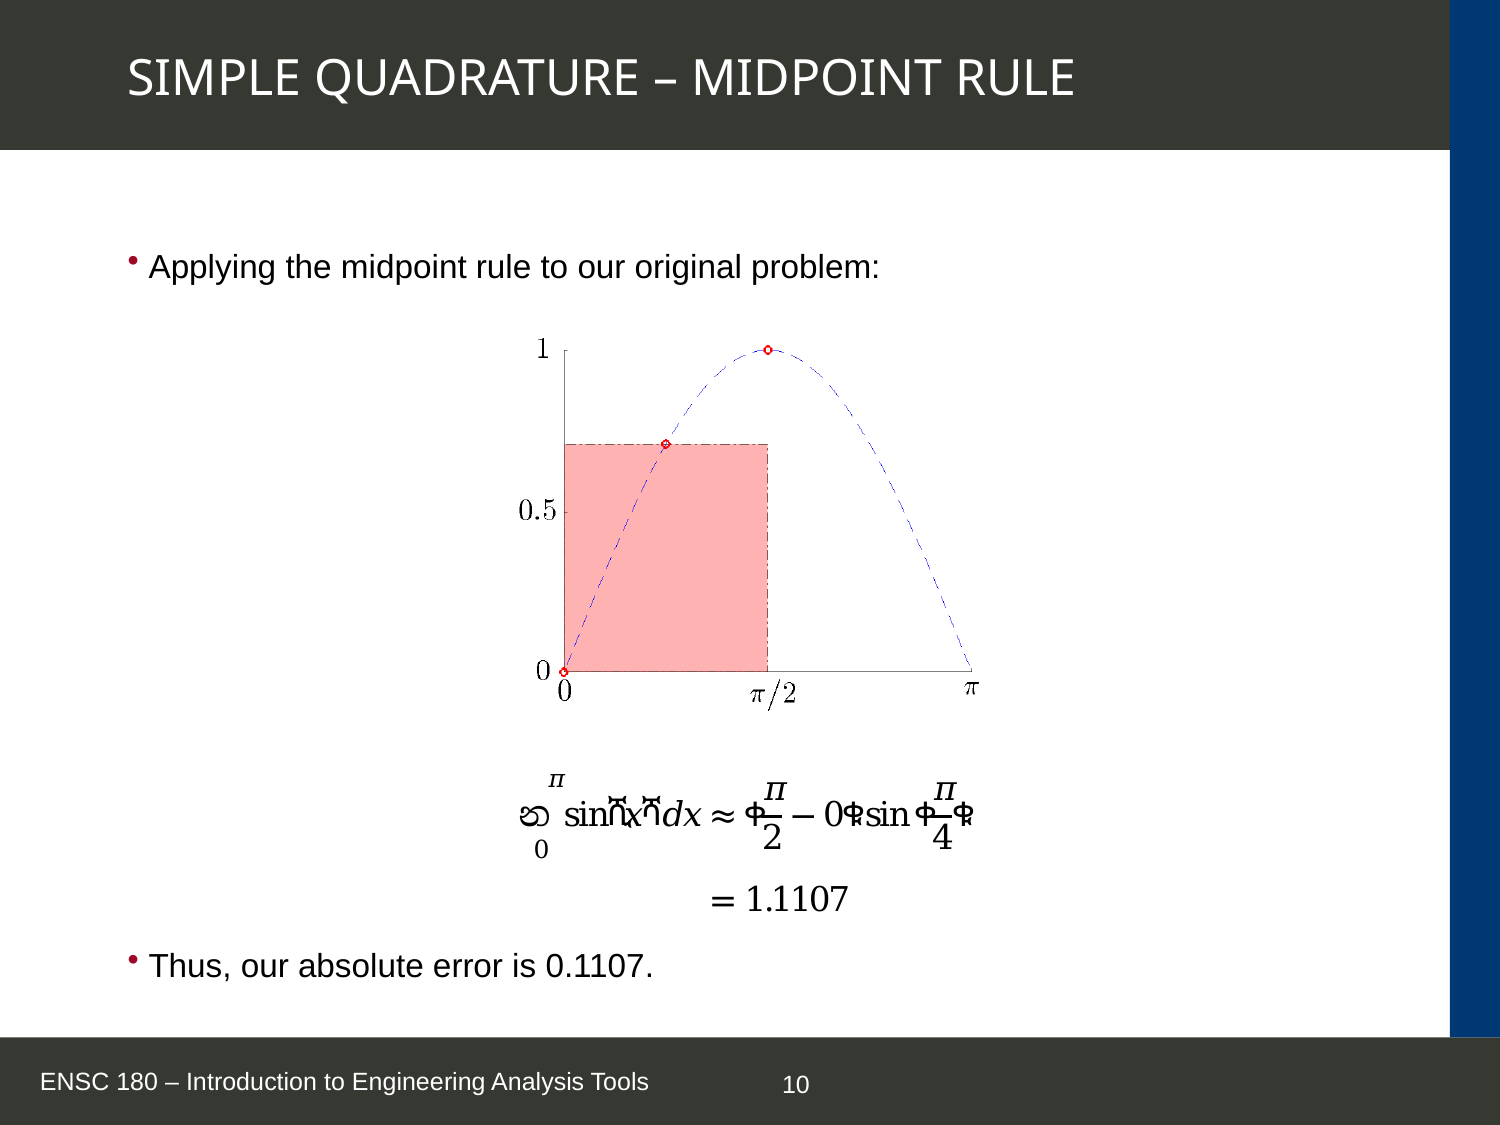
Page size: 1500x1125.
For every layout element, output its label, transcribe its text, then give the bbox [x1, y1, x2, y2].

list Applying the midpoint rule to our original problem: Thus, our absolute error is 0.1107. [112, 237, 1388, 1029]
title SIMPLE QUADRATURE – MIDPOINT RULE [112, 37, 1450, 138]
picture [495, 320, 1021, 717]
footer ENSC 180 – Introduction to Engineering Analysis Tools [24, 1057, 740, 1113]
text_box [435, 770, 1053, 972]
